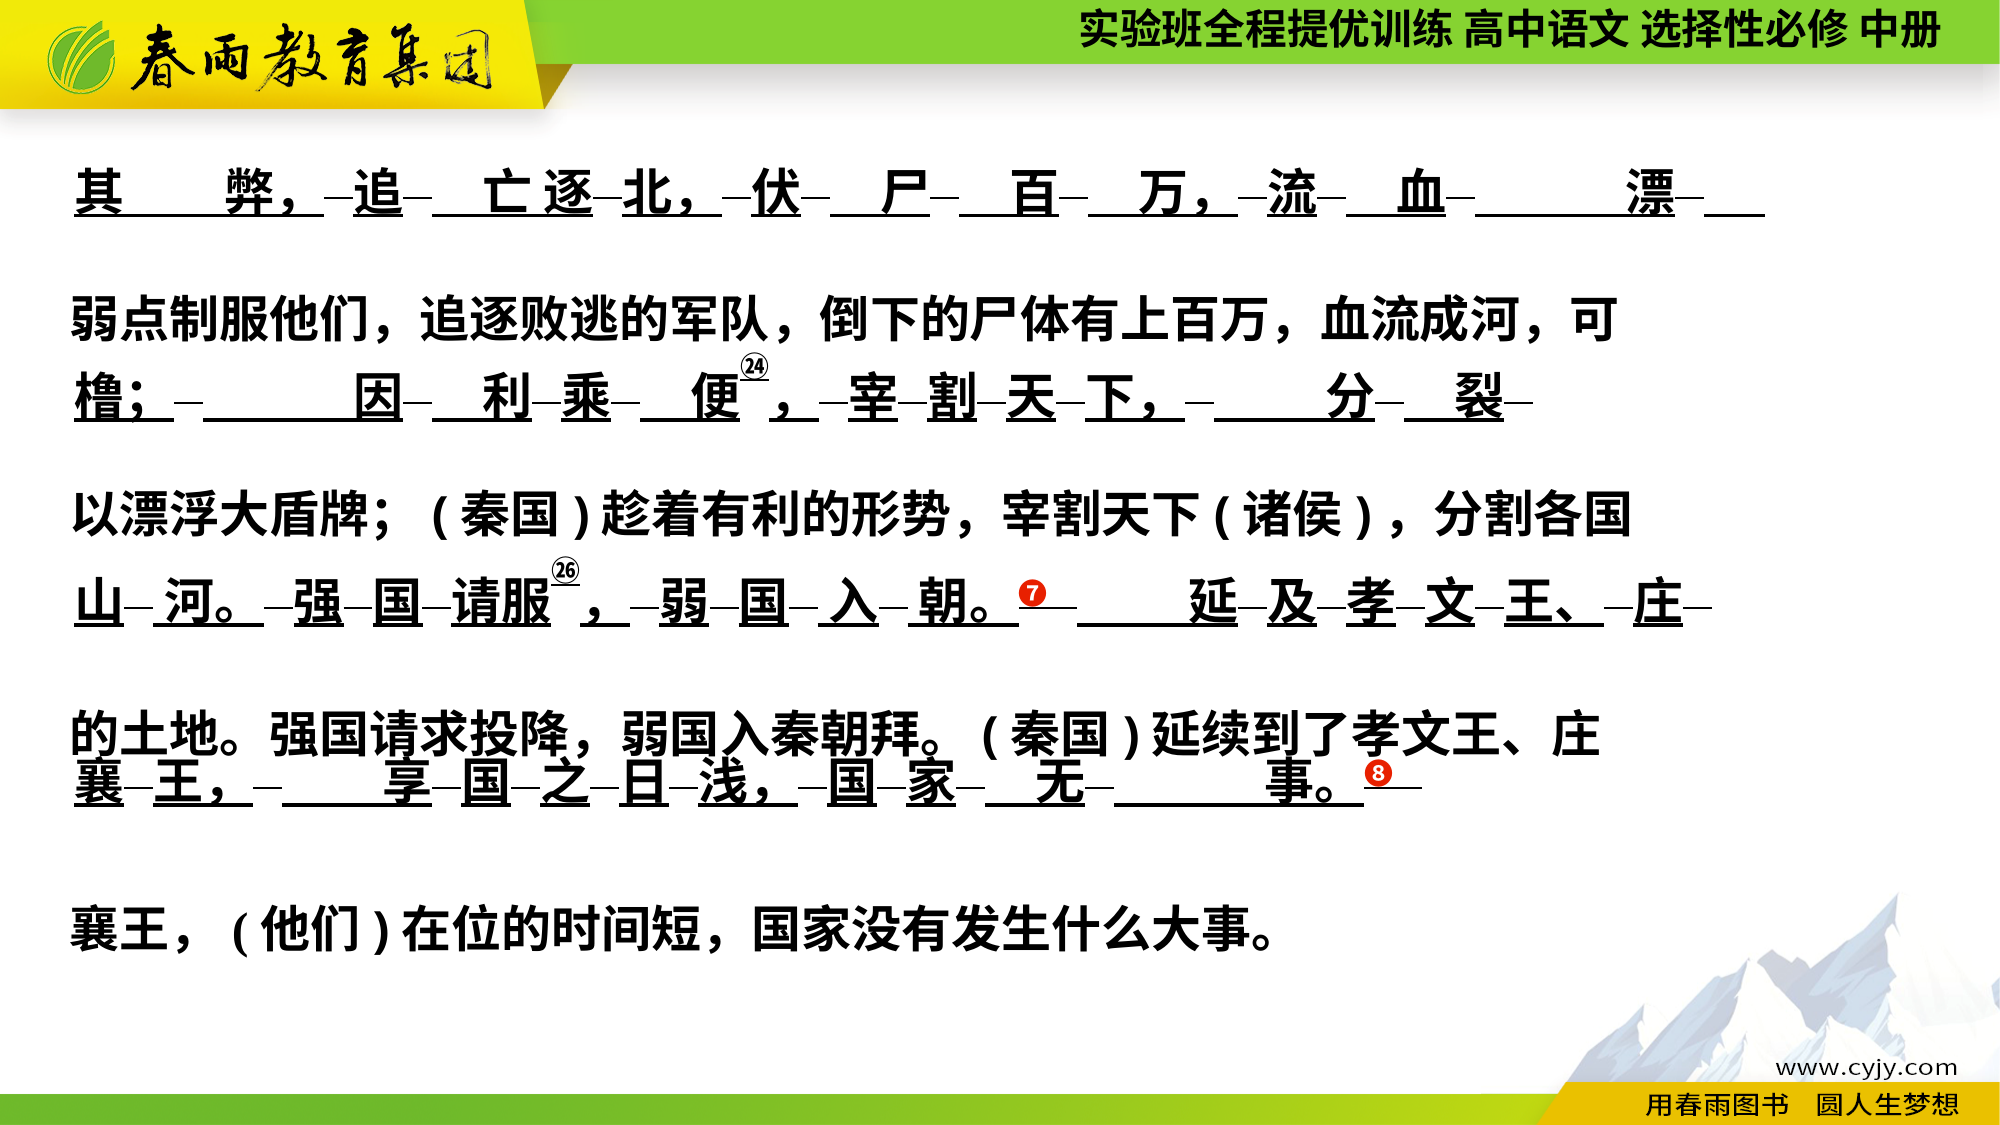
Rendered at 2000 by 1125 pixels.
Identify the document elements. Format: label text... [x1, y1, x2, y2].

picture [0, 0, 2000, 1125]
text_box 弱点制服他们，追逐败逃的军队，倒下的尸体有上百万，血流成河，可 以漂浮大盾牌；(秦国)趁着有利的形势，宰割天下(诸侯)，分割各国 的土地。强国请求投降，弱国入秦朝拜。(秦国)延续到了孝文王、庄 襄王，(他们)在位的时间短，国家没有发生什么大事。 [54, 219, 1939, 965]
